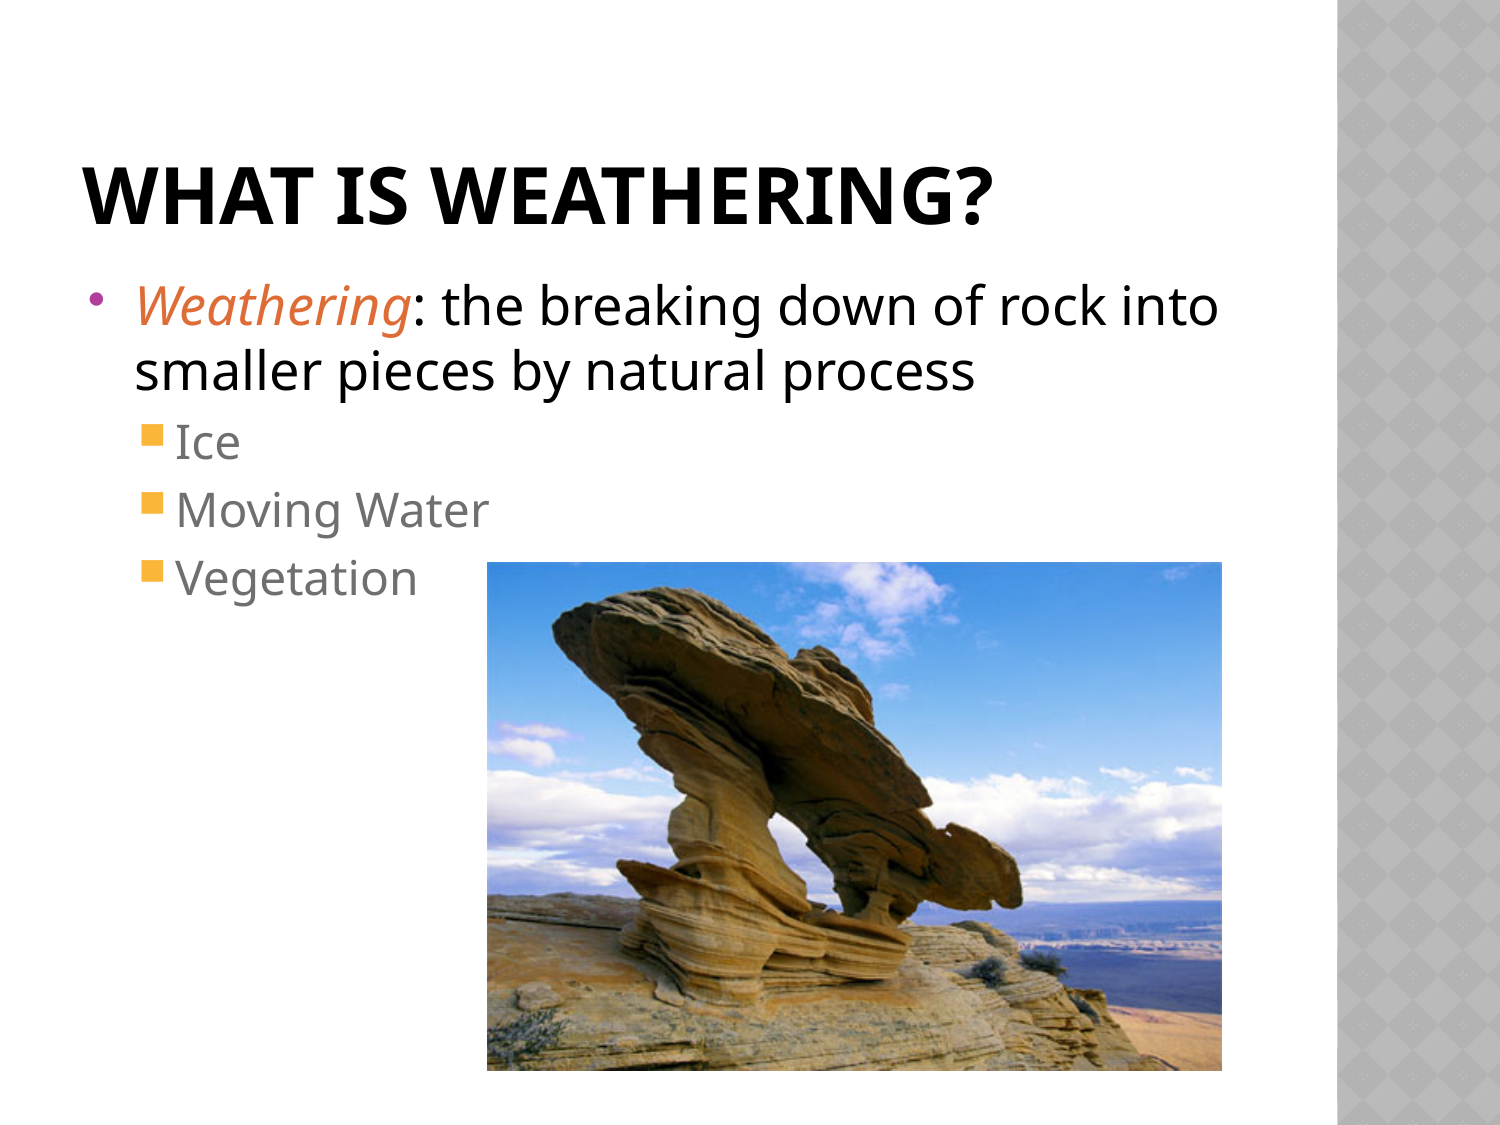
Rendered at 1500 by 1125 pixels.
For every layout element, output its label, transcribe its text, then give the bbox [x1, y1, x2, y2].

picture [487, 562, 1223, 1071]
list Weathering: the breaking down of rock into smaller pieces by natural process Ice Moving Water Vegetation [75, 264, 1263, 1059]
title What Is Weathering? [75, 52, 1263, 240]
